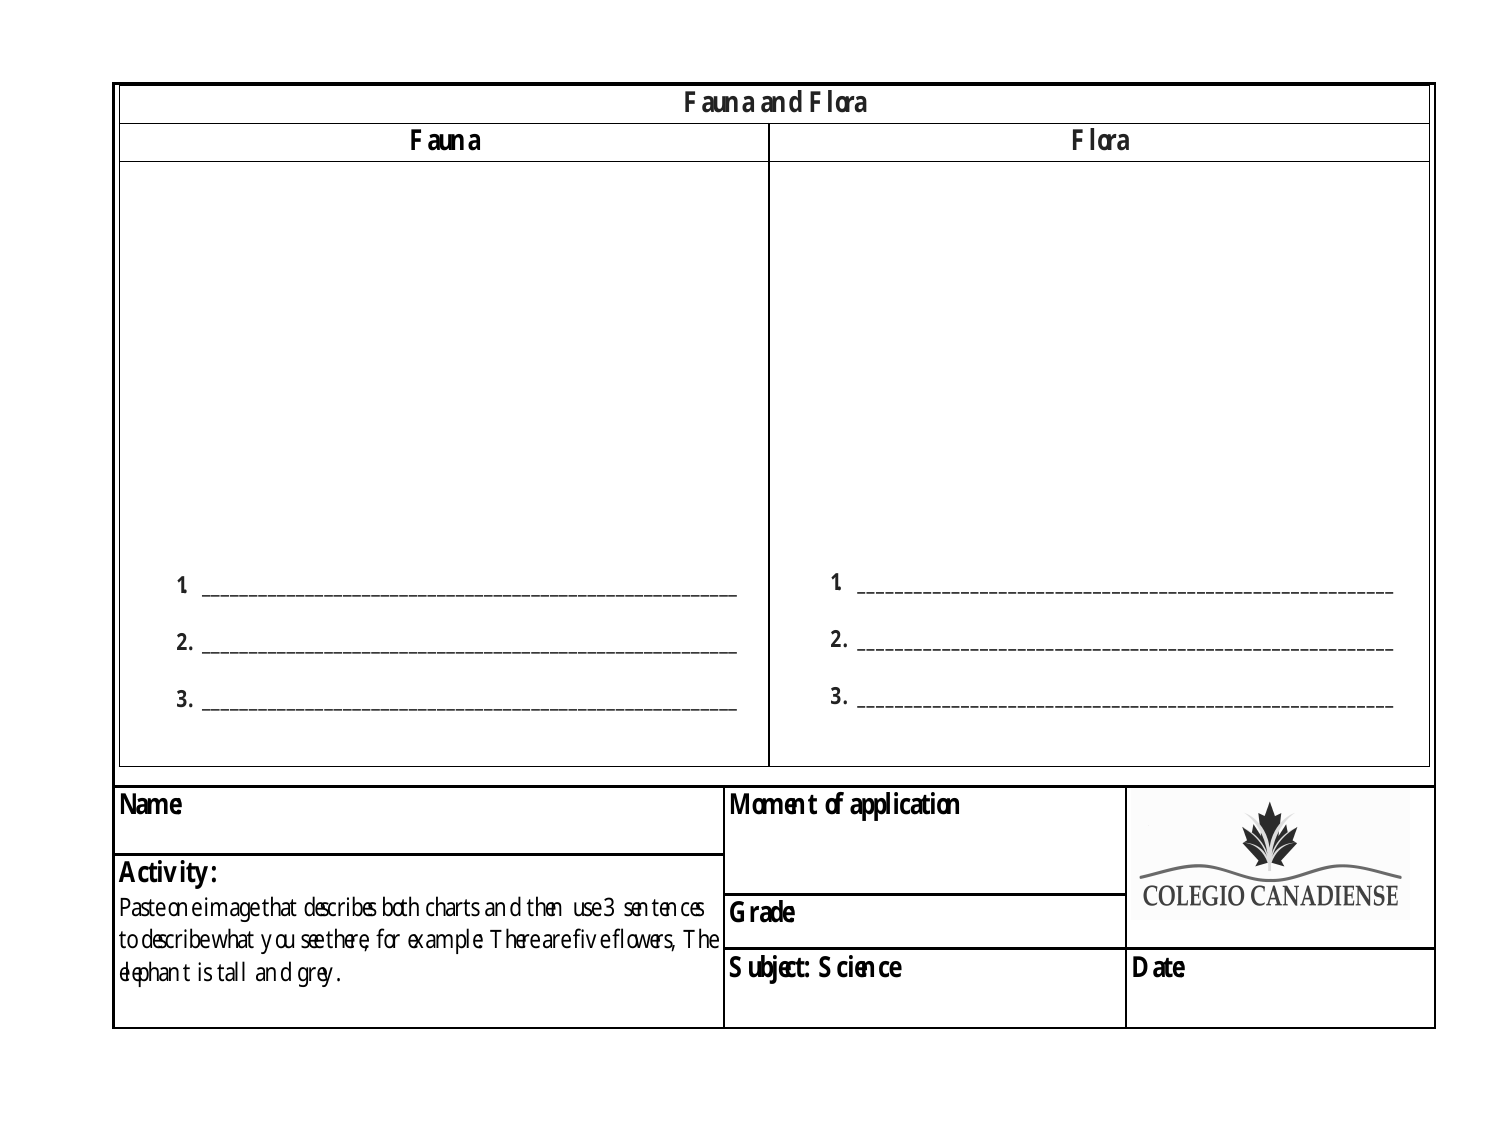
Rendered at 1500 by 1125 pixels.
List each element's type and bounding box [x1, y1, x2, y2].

text_box [70, 81, 1454, 1055]
